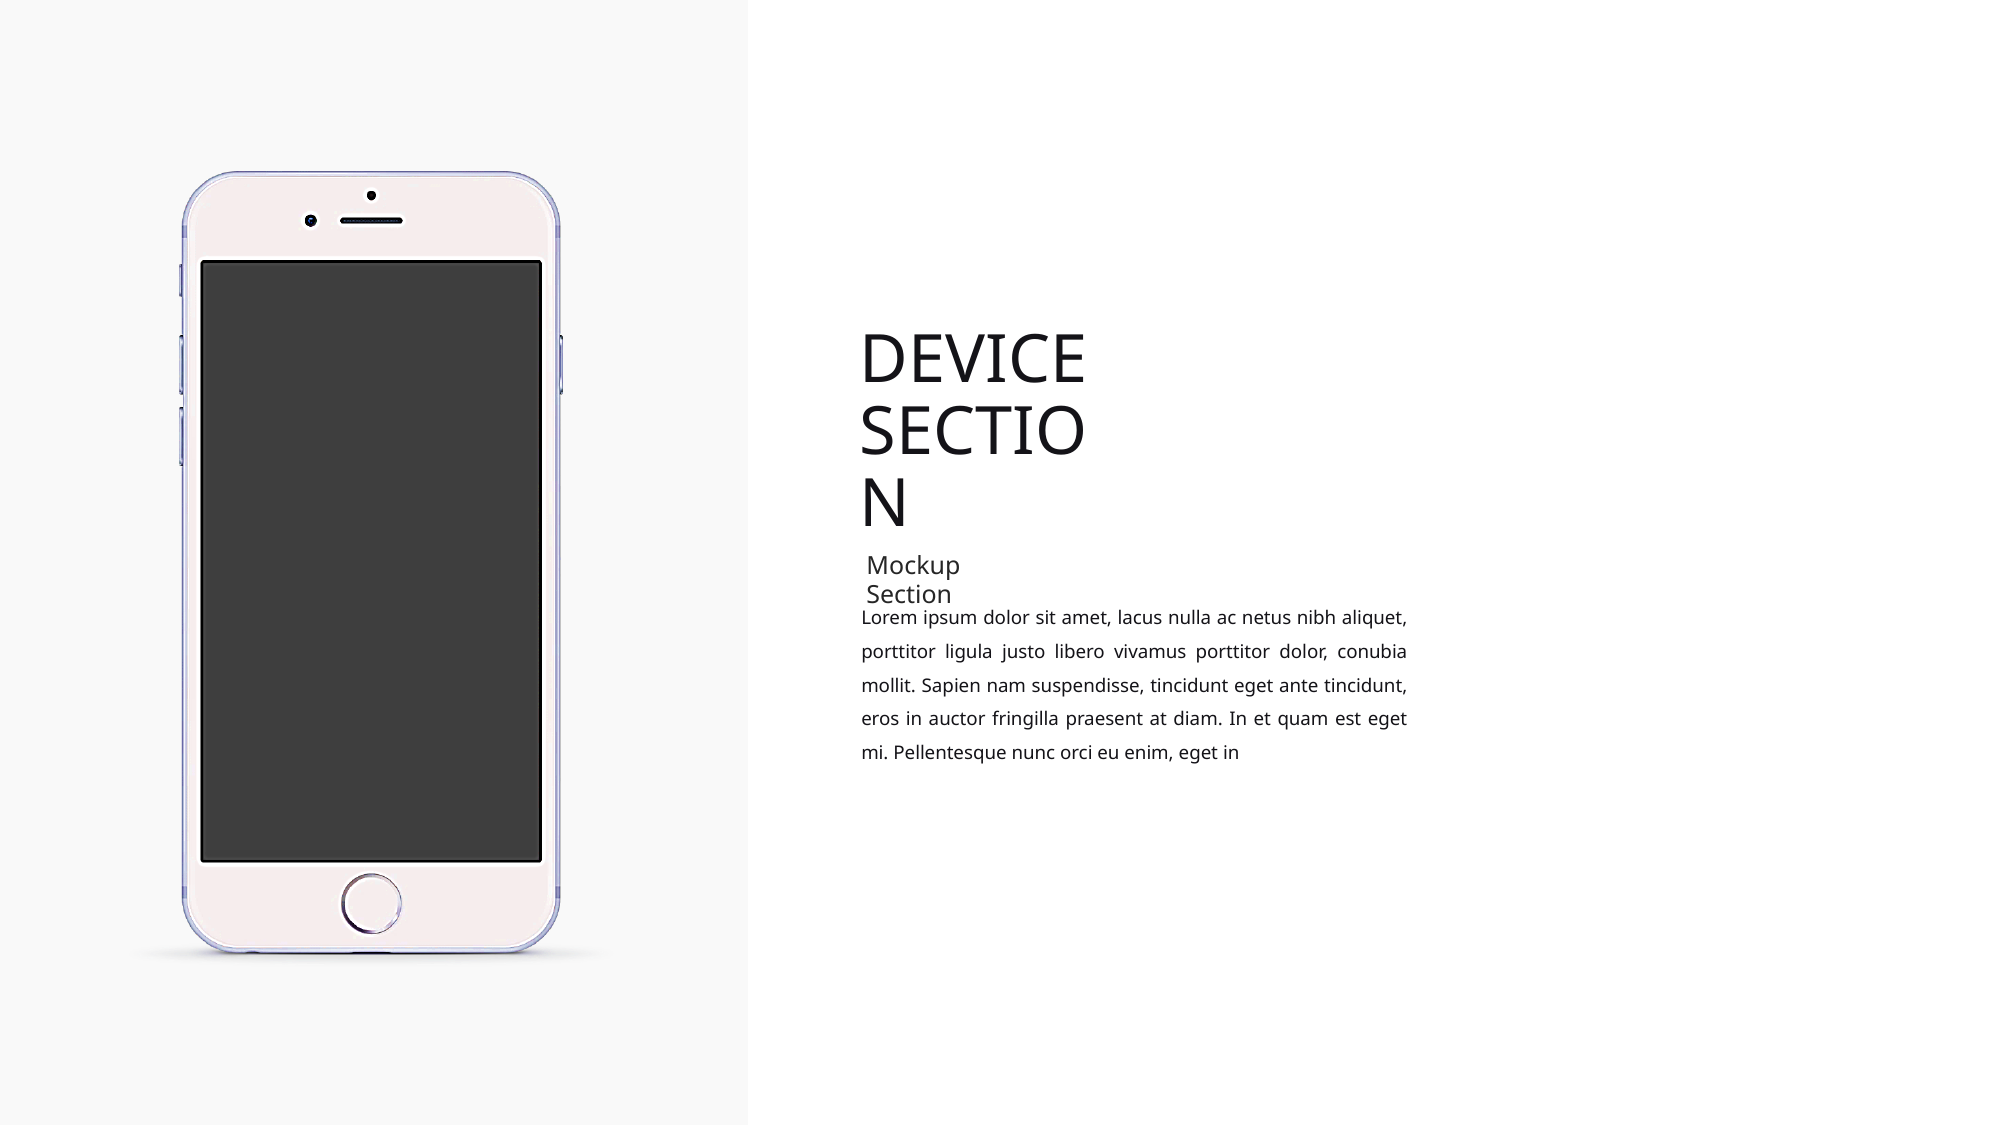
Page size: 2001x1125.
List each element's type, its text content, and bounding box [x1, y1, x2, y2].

text_box DEVICE SECTION [845, 317, 1138, 458]
text_box Mockup Section [851, 541, 1061, 617]
text_box Lorem ipsum dolor sit amet, lacus nulla ac netus nibh aliquet, porttitor ligula justo libero vivamus porttitor dolor, conubia mollit. Sapien nam suspendisse, tincidunt eget ante tincidunt, eros in auctor fringilla praesent at diam. In et quam est eget mi. Pellentesque nunc orci eu enim, eget in [846, 587, 1422, 771]
picture [91, 121, 656, 1004]
